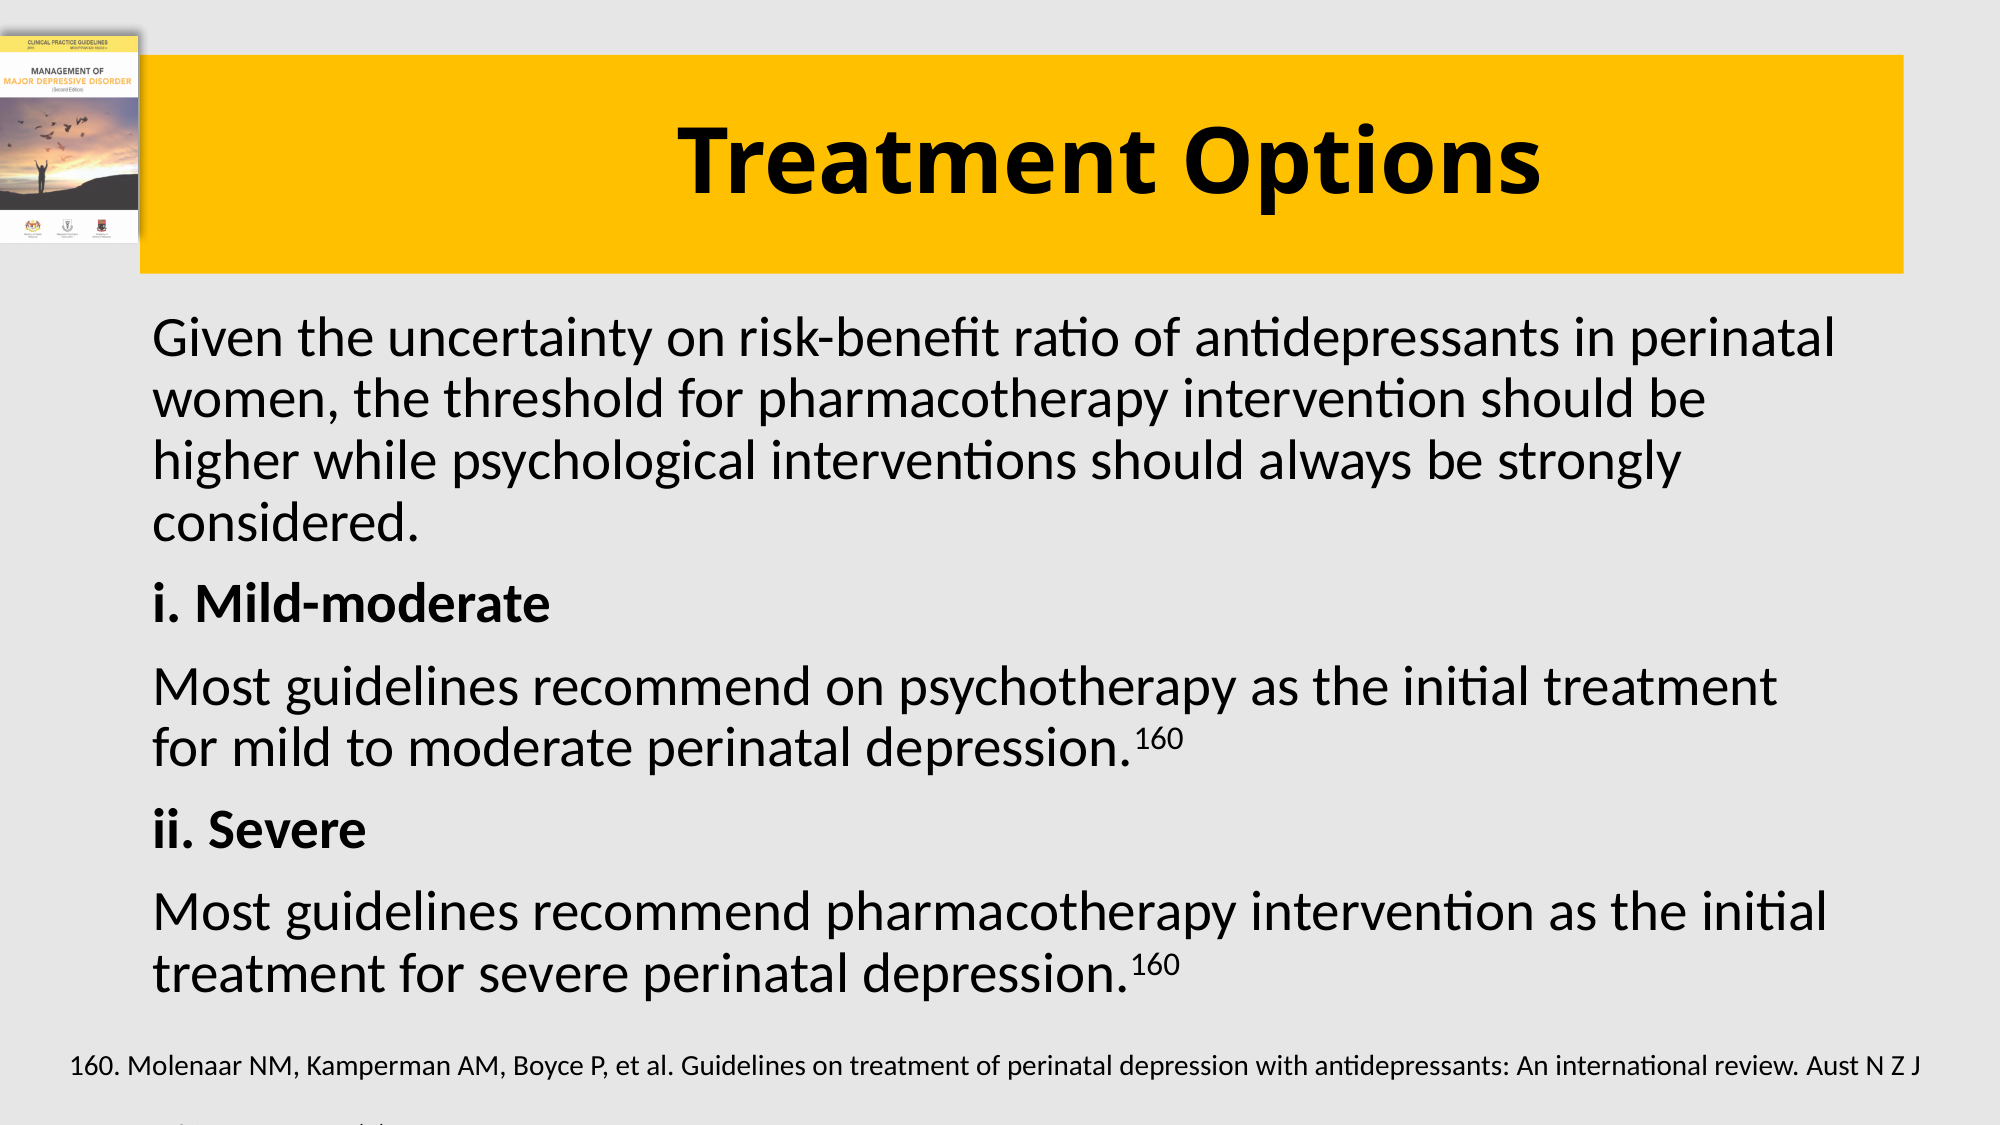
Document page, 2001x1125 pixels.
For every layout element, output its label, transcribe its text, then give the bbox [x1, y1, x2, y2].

title Treatment Options [140, 54, 1904, 274]
list Given the uncertainty on risk-benefit ratio of antidepressants in perinatal women, the threshold for pharmacotherapy intervention should be higher while psychological interventions should always be strongly considered. i. Mild-moderate Most guidelines recommend on psychotherapy as the initial treatment for mild to moderate perinatal depression.160 ii. Severe Most guidelines recommend pharmacotherapy intervention as the initial treatment for severe perinatal depression.160 [137, 299, 1863, 1014]
picture [0, 36, 138, 243]
text_box 160. Molenaar NM, Kamperman AM, Boyce P, et al. Guidelines on treatment of perinatal depression with antidepressants: An international review. Aust N Z J Psychiatry. 2018;52(4):320-327. [54, 1039, 1946, 1125]
